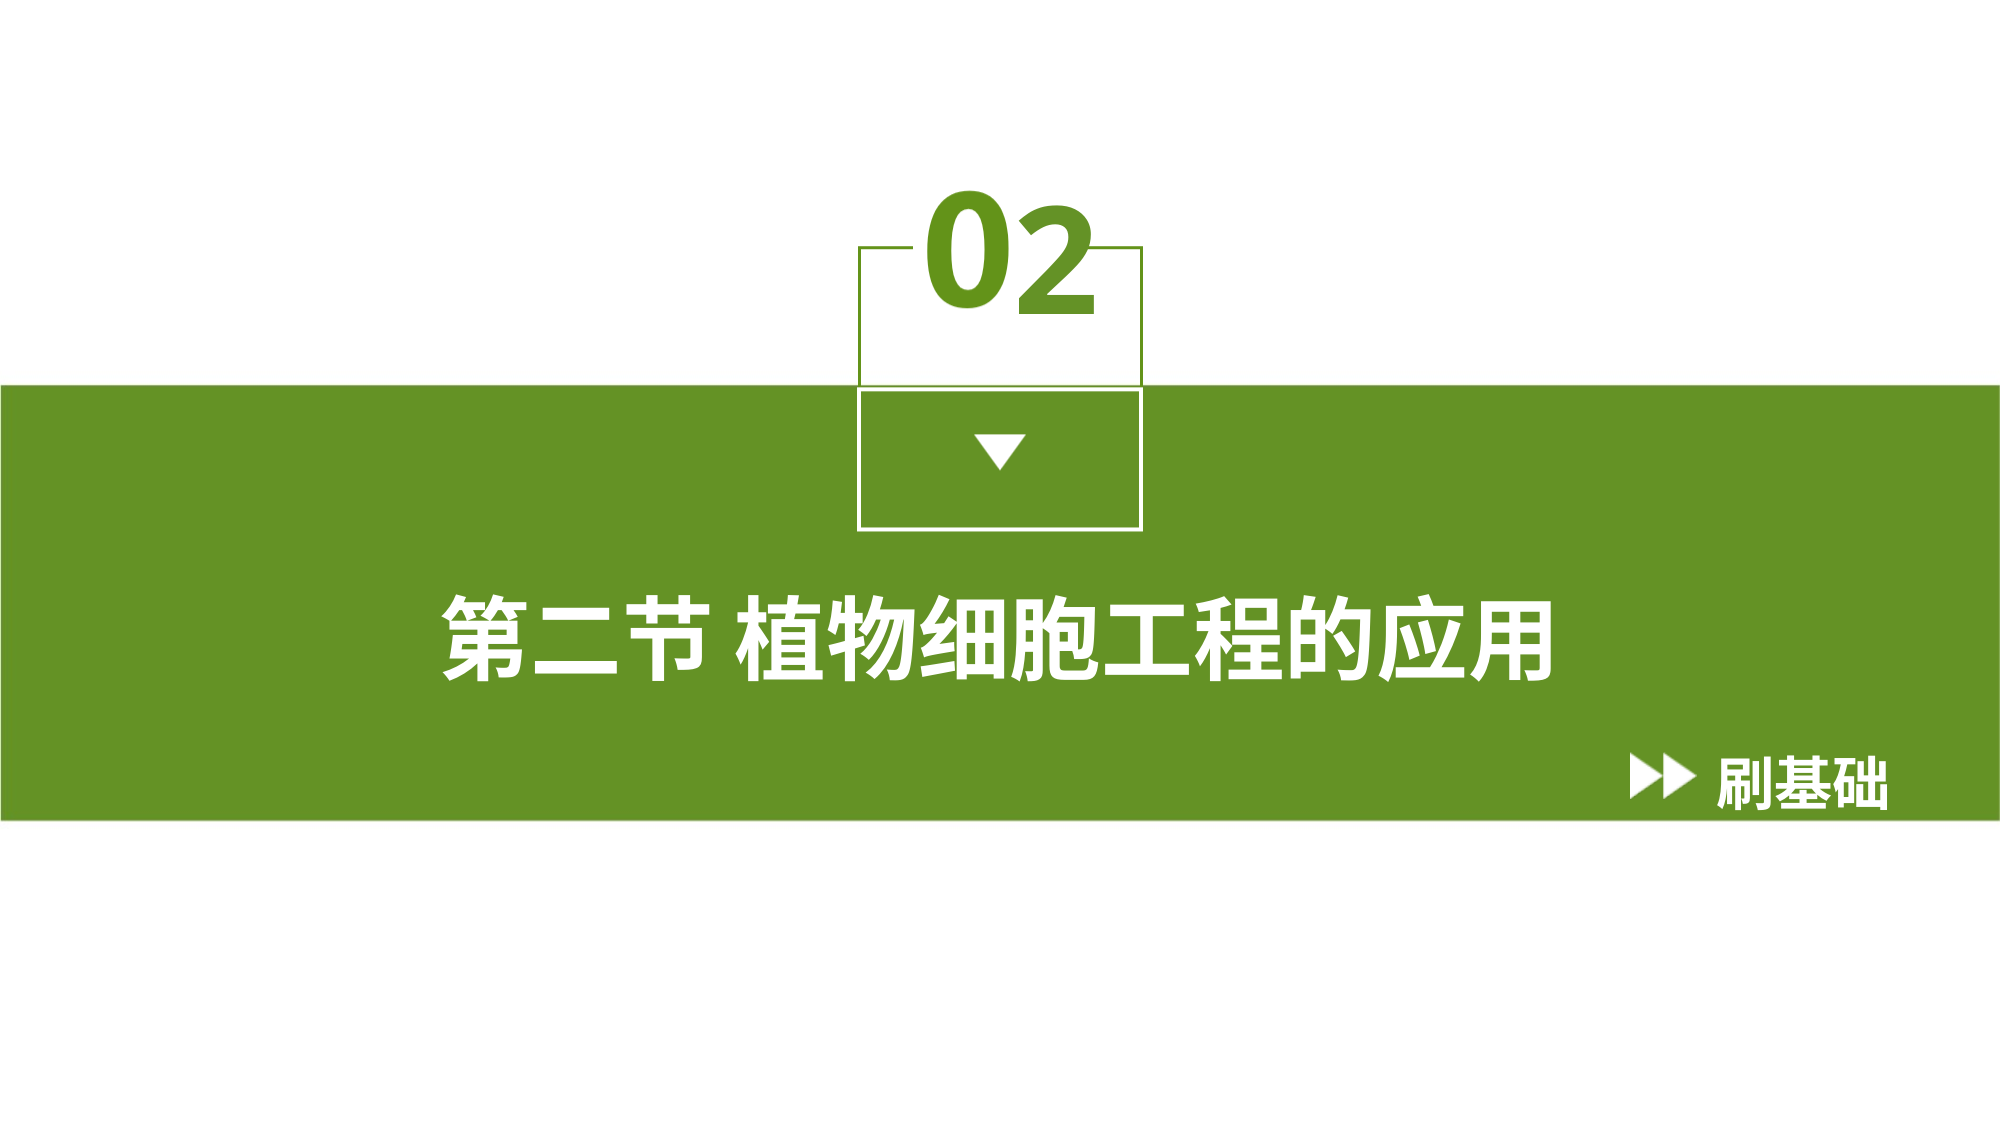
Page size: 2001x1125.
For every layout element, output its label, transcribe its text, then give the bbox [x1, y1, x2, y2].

text_box 刷基础 [1715, 718, 1997, 812]
text_box 2 [1013, 156, 1173, 353]
picture [0, 0, 2000, 572]
text_box 第二节 植物细胞工程的应用 [0, 572, 2000, 699]
picture [0, 699, 2000, 1125]
